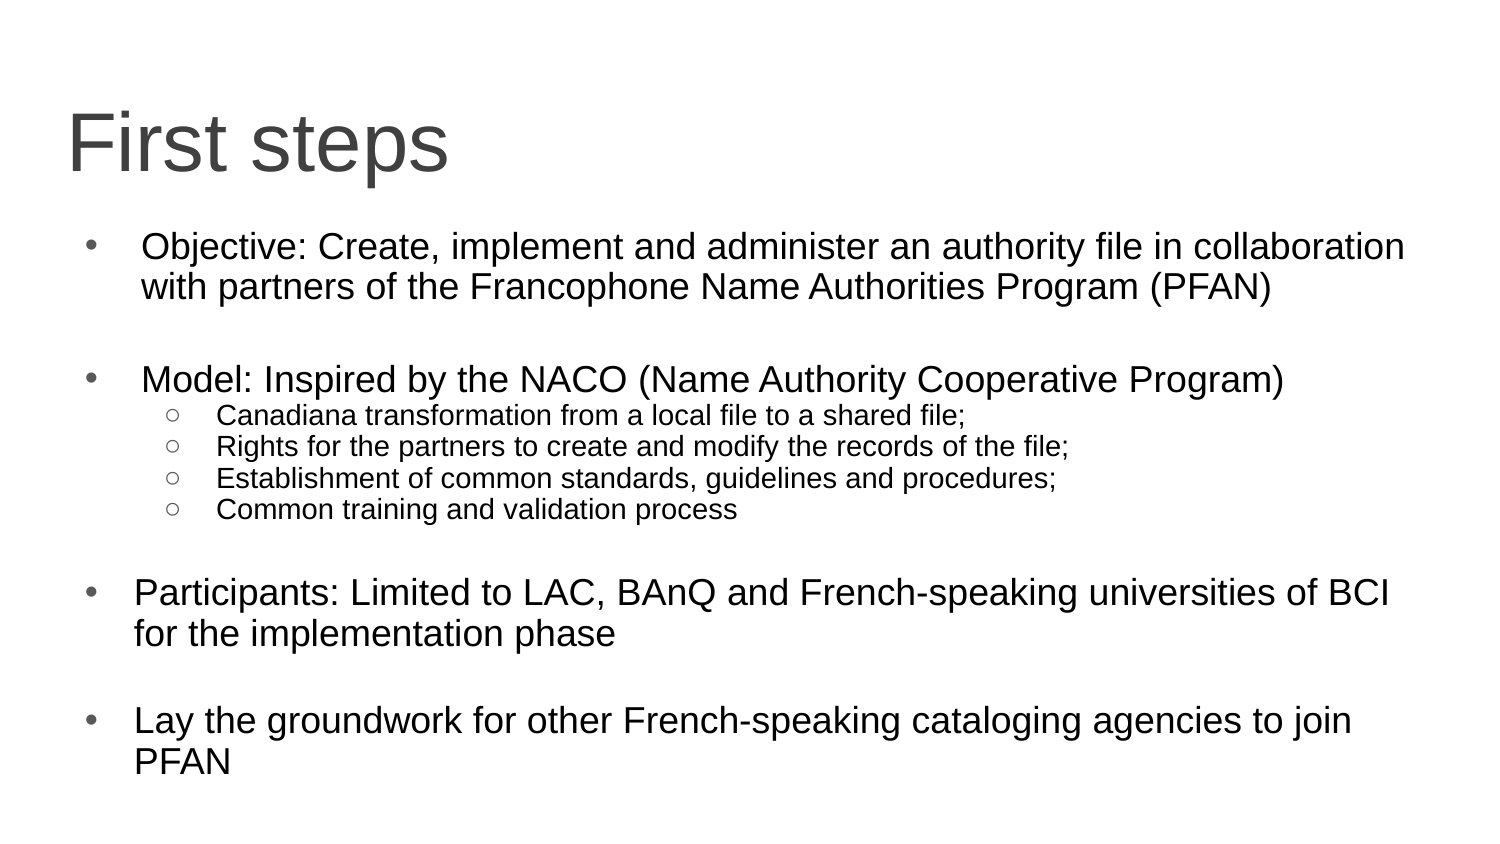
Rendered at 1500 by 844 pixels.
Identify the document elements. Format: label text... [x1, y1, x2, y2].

list Objective: Create, implement and administer an authority file in collaboration with partners of the Francophone Name Authorities Program (PFAN) Model: Inspired by the NACO (Name Authority Cooperative Program) Canadiana transformation from a local file to a shared file; Rights for the partners to create and modify the records of the file; Establishment of common standards, guidelines and procedures; Common training and validation process Participants: Limited to LAC, BAnQ and French-speaking universities of BCI for the implementation phase Lay the groundwork for other French-speaking cataloging agencies to join PFAN [51, 212, 1449, 802]
title First steps [51, 72, 1449, 167]
